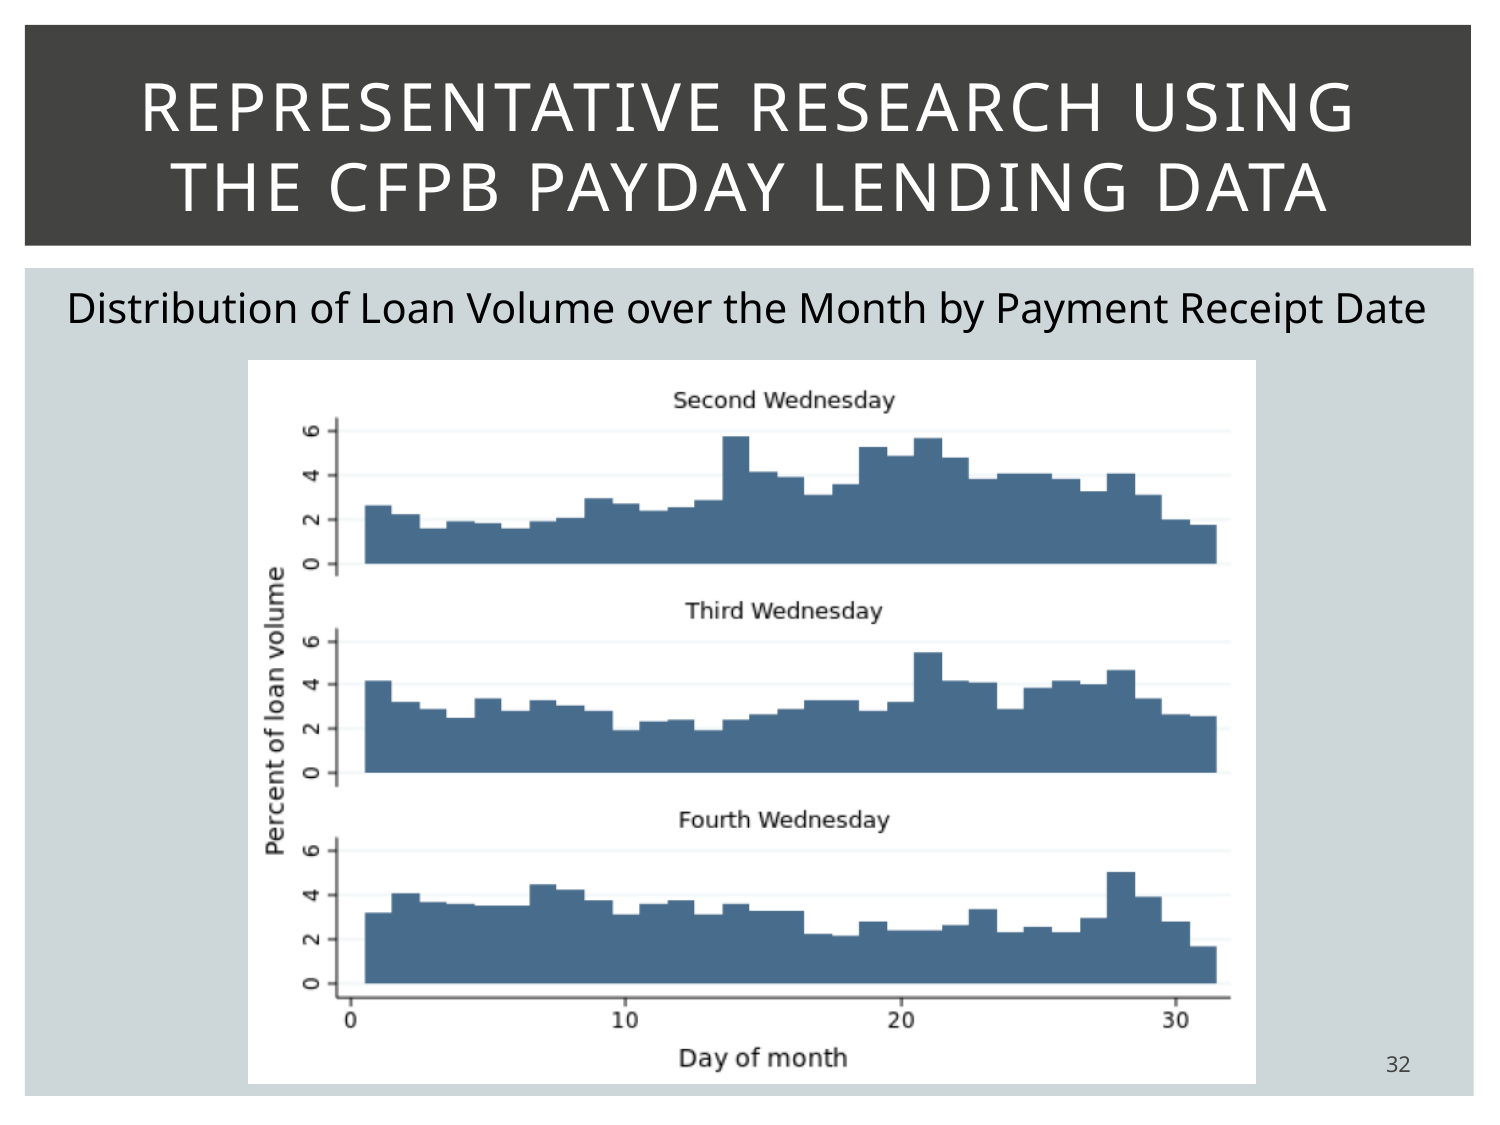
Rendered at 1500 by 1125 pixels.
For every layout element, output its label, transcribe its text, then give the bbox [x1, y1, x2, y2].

text_box Distribution of Loan Volume over the Month by Payment Receipt Date [51, 274, 1442, 339]
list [62, 359, 1442, 1084]
slide_number 32 [1443, 1041, 1448, 1089]
title Representative Research Using the CFPB Payday Lending Data [62, 58, 1438, 232]
